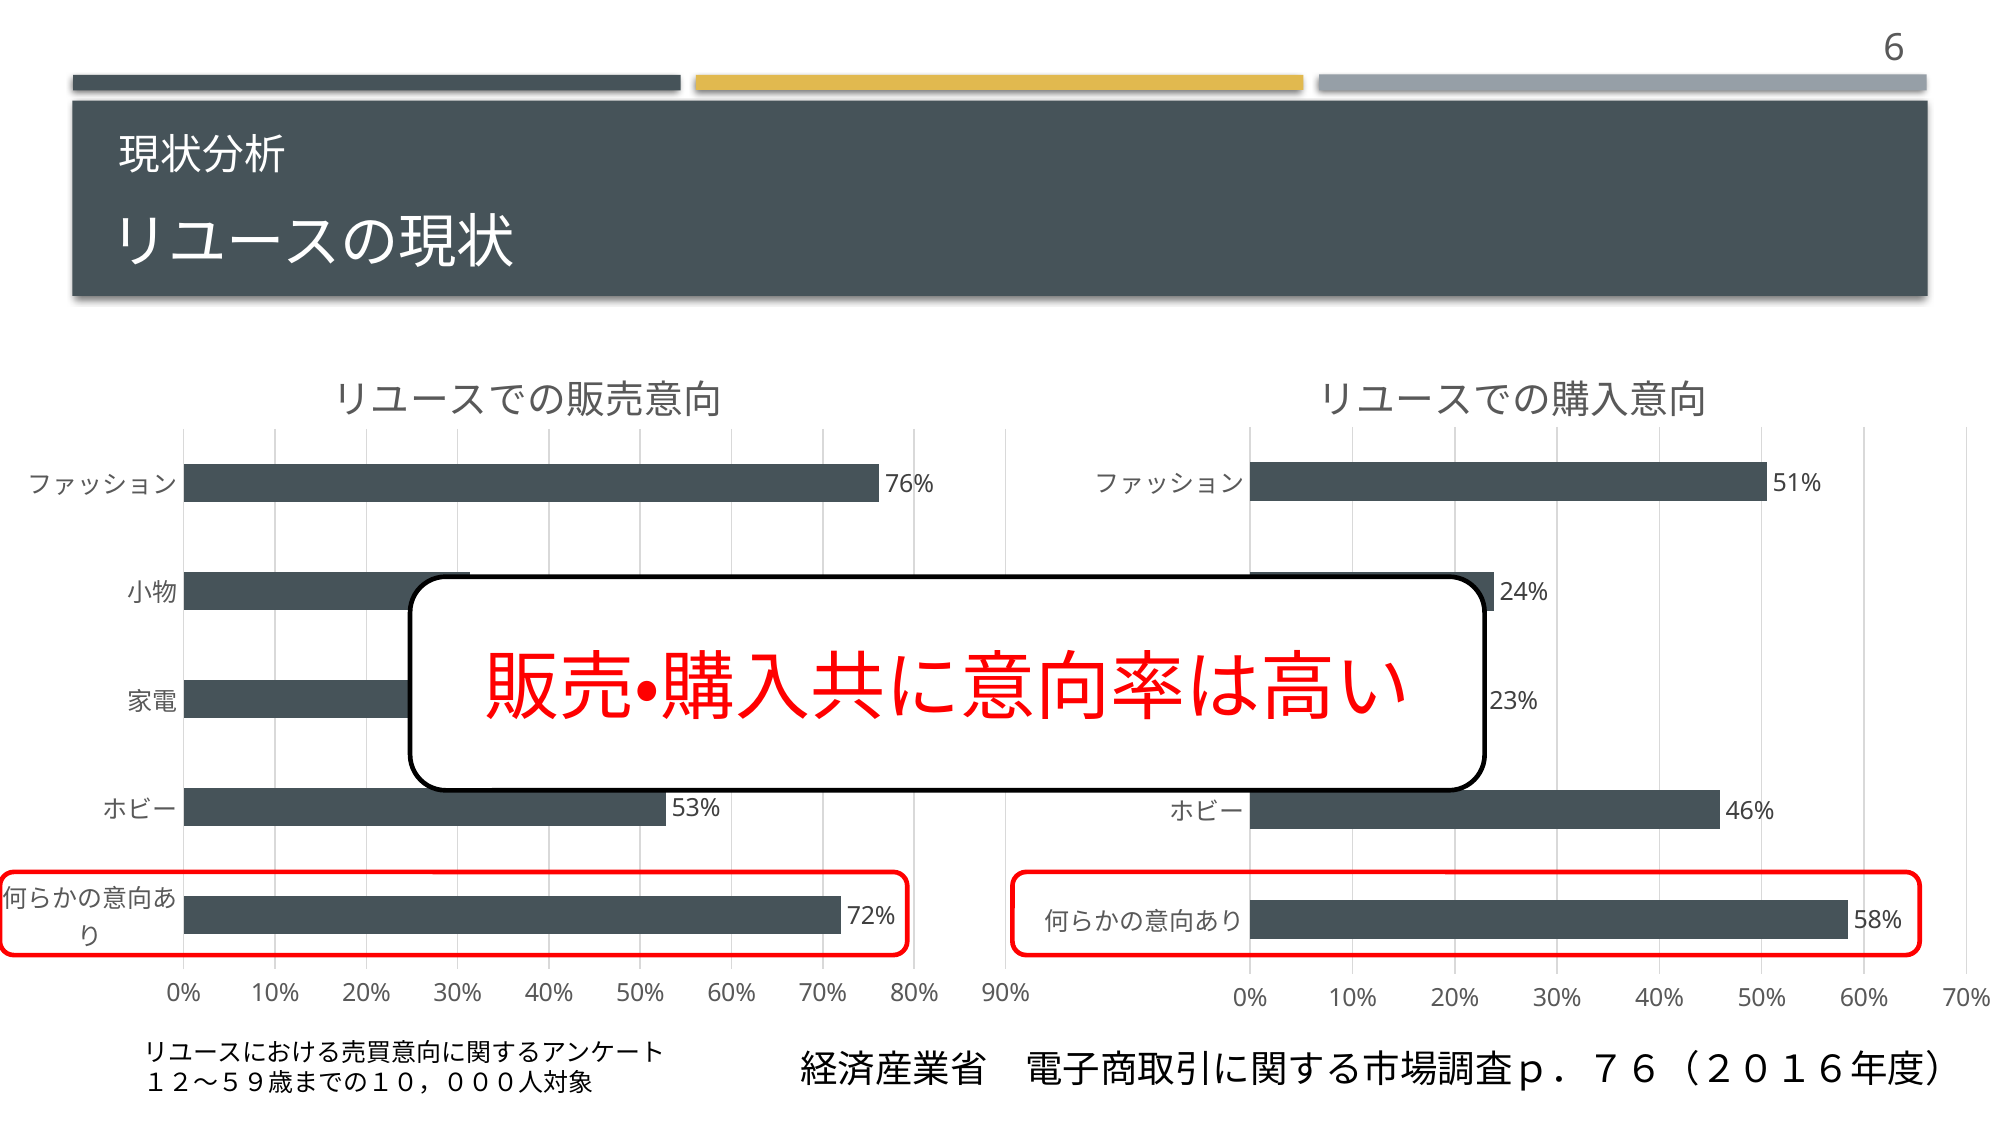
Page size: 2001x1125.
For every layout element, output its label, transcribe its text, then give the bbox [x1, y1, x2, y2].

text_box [0, 334, 2000, 1106]
slide_number 6 [1747, 19, 1920, 79]
title リユースの現状 [95, 115, 1905, 282]
